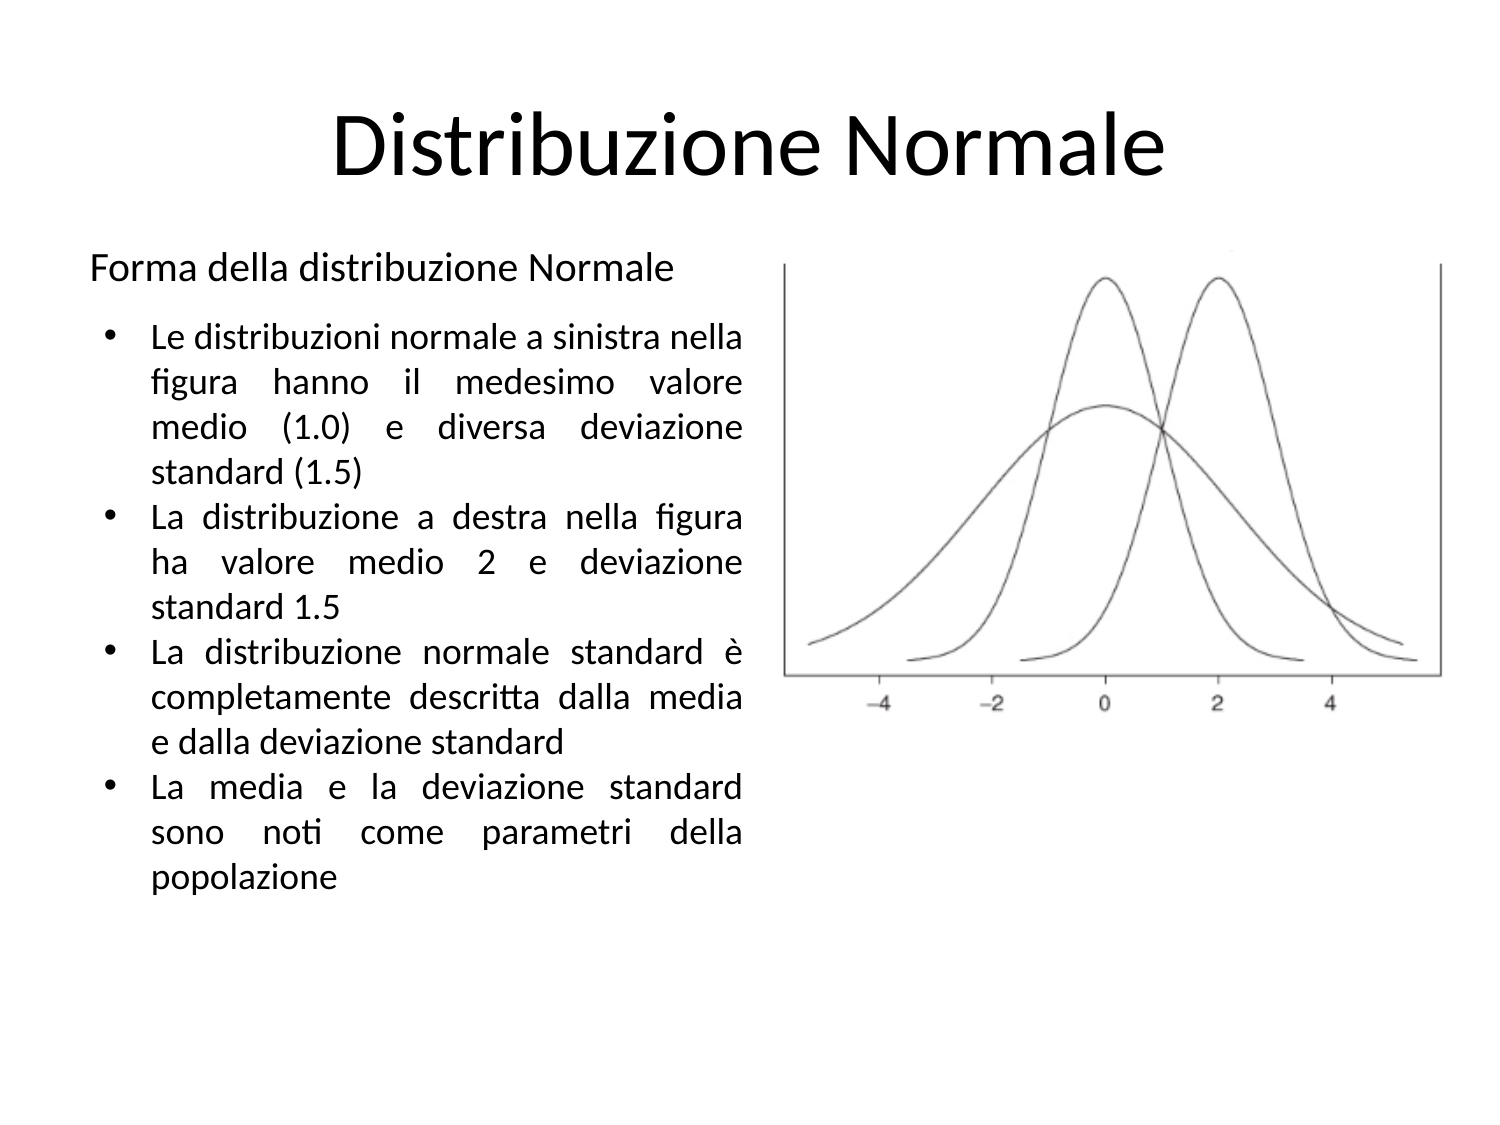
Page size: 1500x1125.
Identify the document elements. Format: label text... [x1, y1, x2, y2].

picture [762, 250, 1466, 723]
title Distribuzione Normale [75, 45, 1425, 233]
text_box Forma della distribuzione Normale [75, 232, 933, 298]
text_box Le distribuzioni normale a sinistra nella figura hanno il medesimo valore medio (1.0) e diversa deviazione standard (1.5) La distribuzione a destra nella figura ha valore medio 2 e deviazione standard 1.5 La distribuzione normale standard è completamente descritta dalla media e dalla deviazione standard La media e la deviazione standard sono noti come parametri della popolazione [89, 304, 759, 904]
